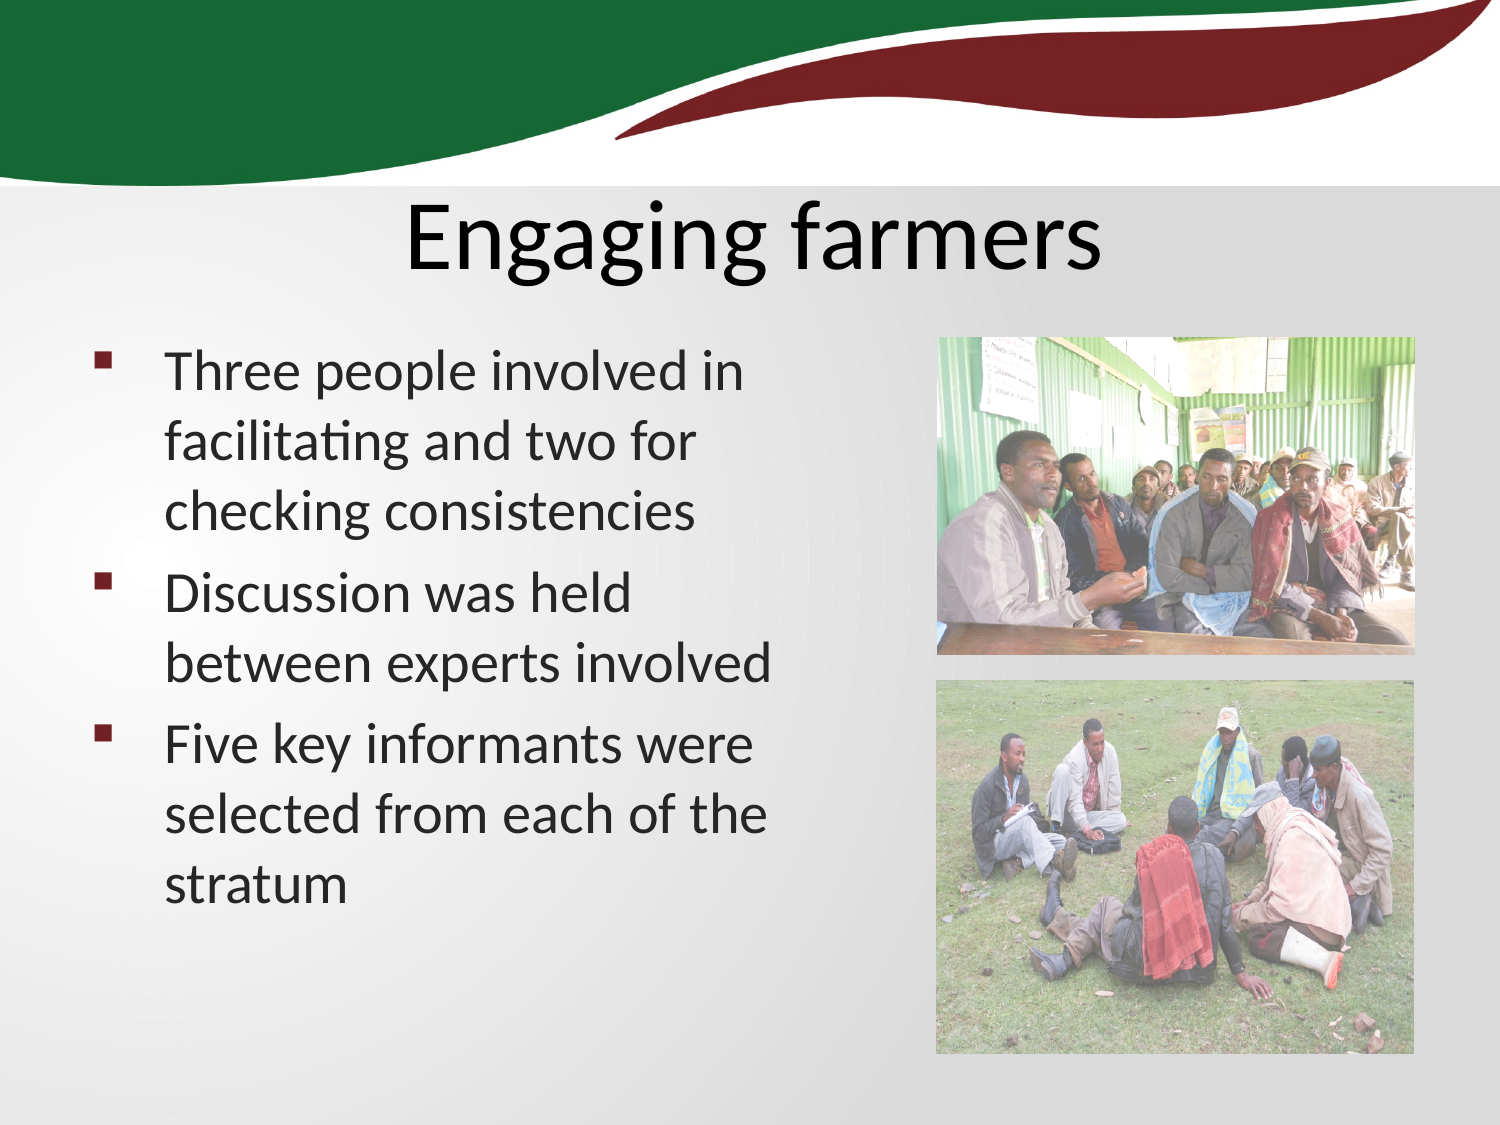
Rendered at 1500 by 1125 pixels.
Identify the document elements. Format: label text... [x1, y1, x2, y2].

list Engaging farmers [24, 162, 1488, 300]
picture [936, 336, 1416, 656]
picture [0, 0, 1500, 186]
list Three people involved in facilitating and two for checking consistencies Discussion was held between experts involved Five key informants were selected from each of the stratum [0, 324, 824, 1100]
picture [935, 680, 1415, 1055]
